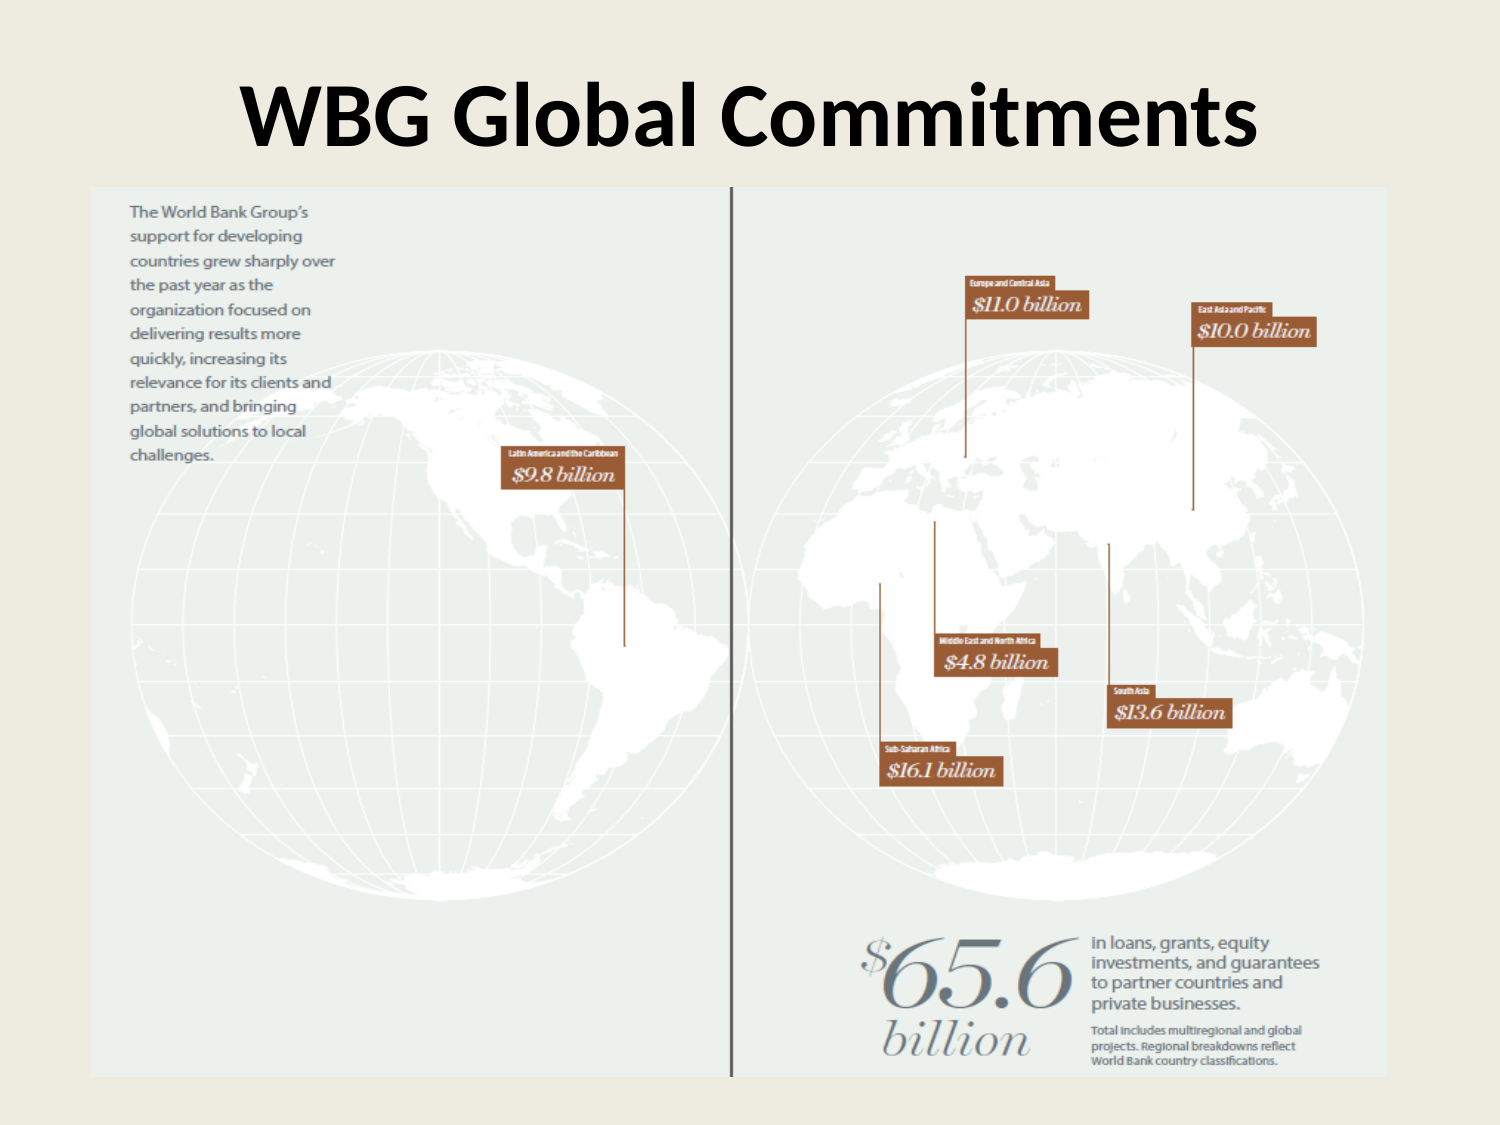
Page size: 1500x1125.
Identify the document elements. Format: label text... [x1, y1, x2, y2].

title WBG Global Commitments [75, 15, 1425, 204]
picture [90, 187, 1388, 1077]
